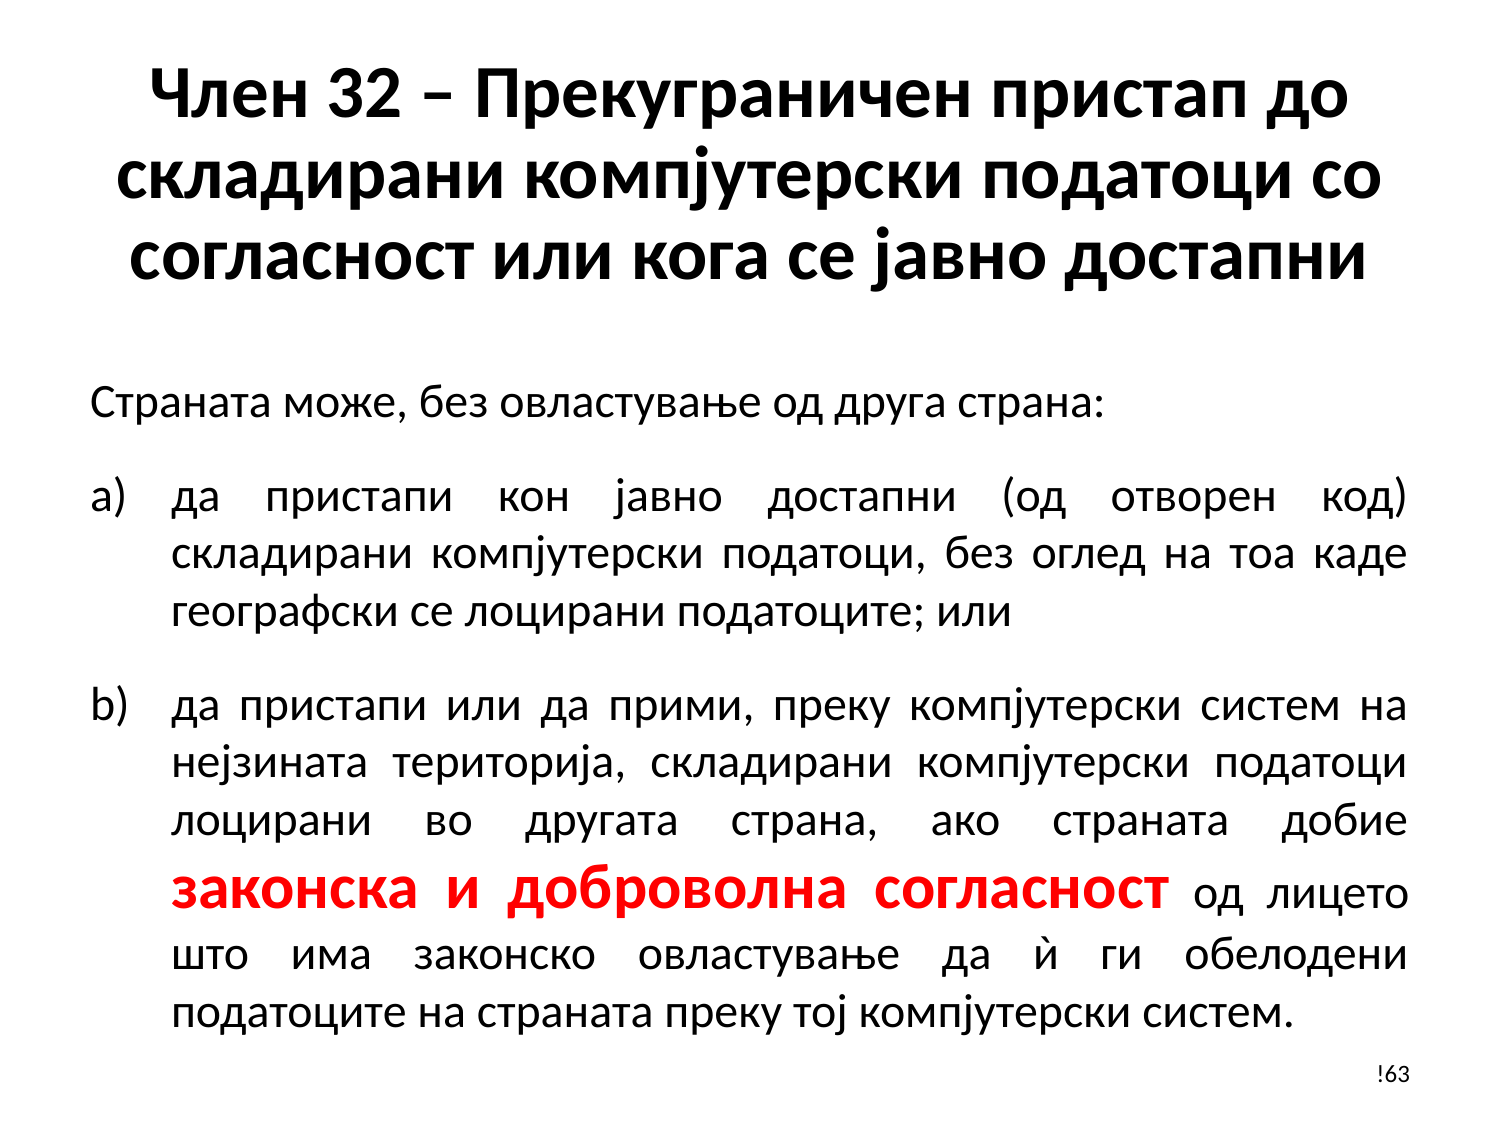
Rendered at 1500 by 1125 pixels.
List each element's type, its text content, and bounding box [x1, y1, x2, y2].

list Страната може, без овластување од друга страна: да пристапи кон јавно достапни (од отворен код) складирани компјутерски податоци, без оглед на тоа каде географски се лоцирани податоците; или да пристапи или да прими, преку компјутерски систем на нејзината територија, складирани компјутерски податоци лоцирани во другата страна, ако страната добие законска и доброволна согласност од лицето што има законско овластување да ѝ ги обелодени податоците на страната преку тој компјутерски систем. [75, 362, 1425, 1045]
slide_number !63 [1074, 1045, 1425, 1103]
title Член 32 – Прекуграничен пристап до складирани компјутерски податоци со согласност или кога се јавно достапни [75, 45, 1425, 266]
